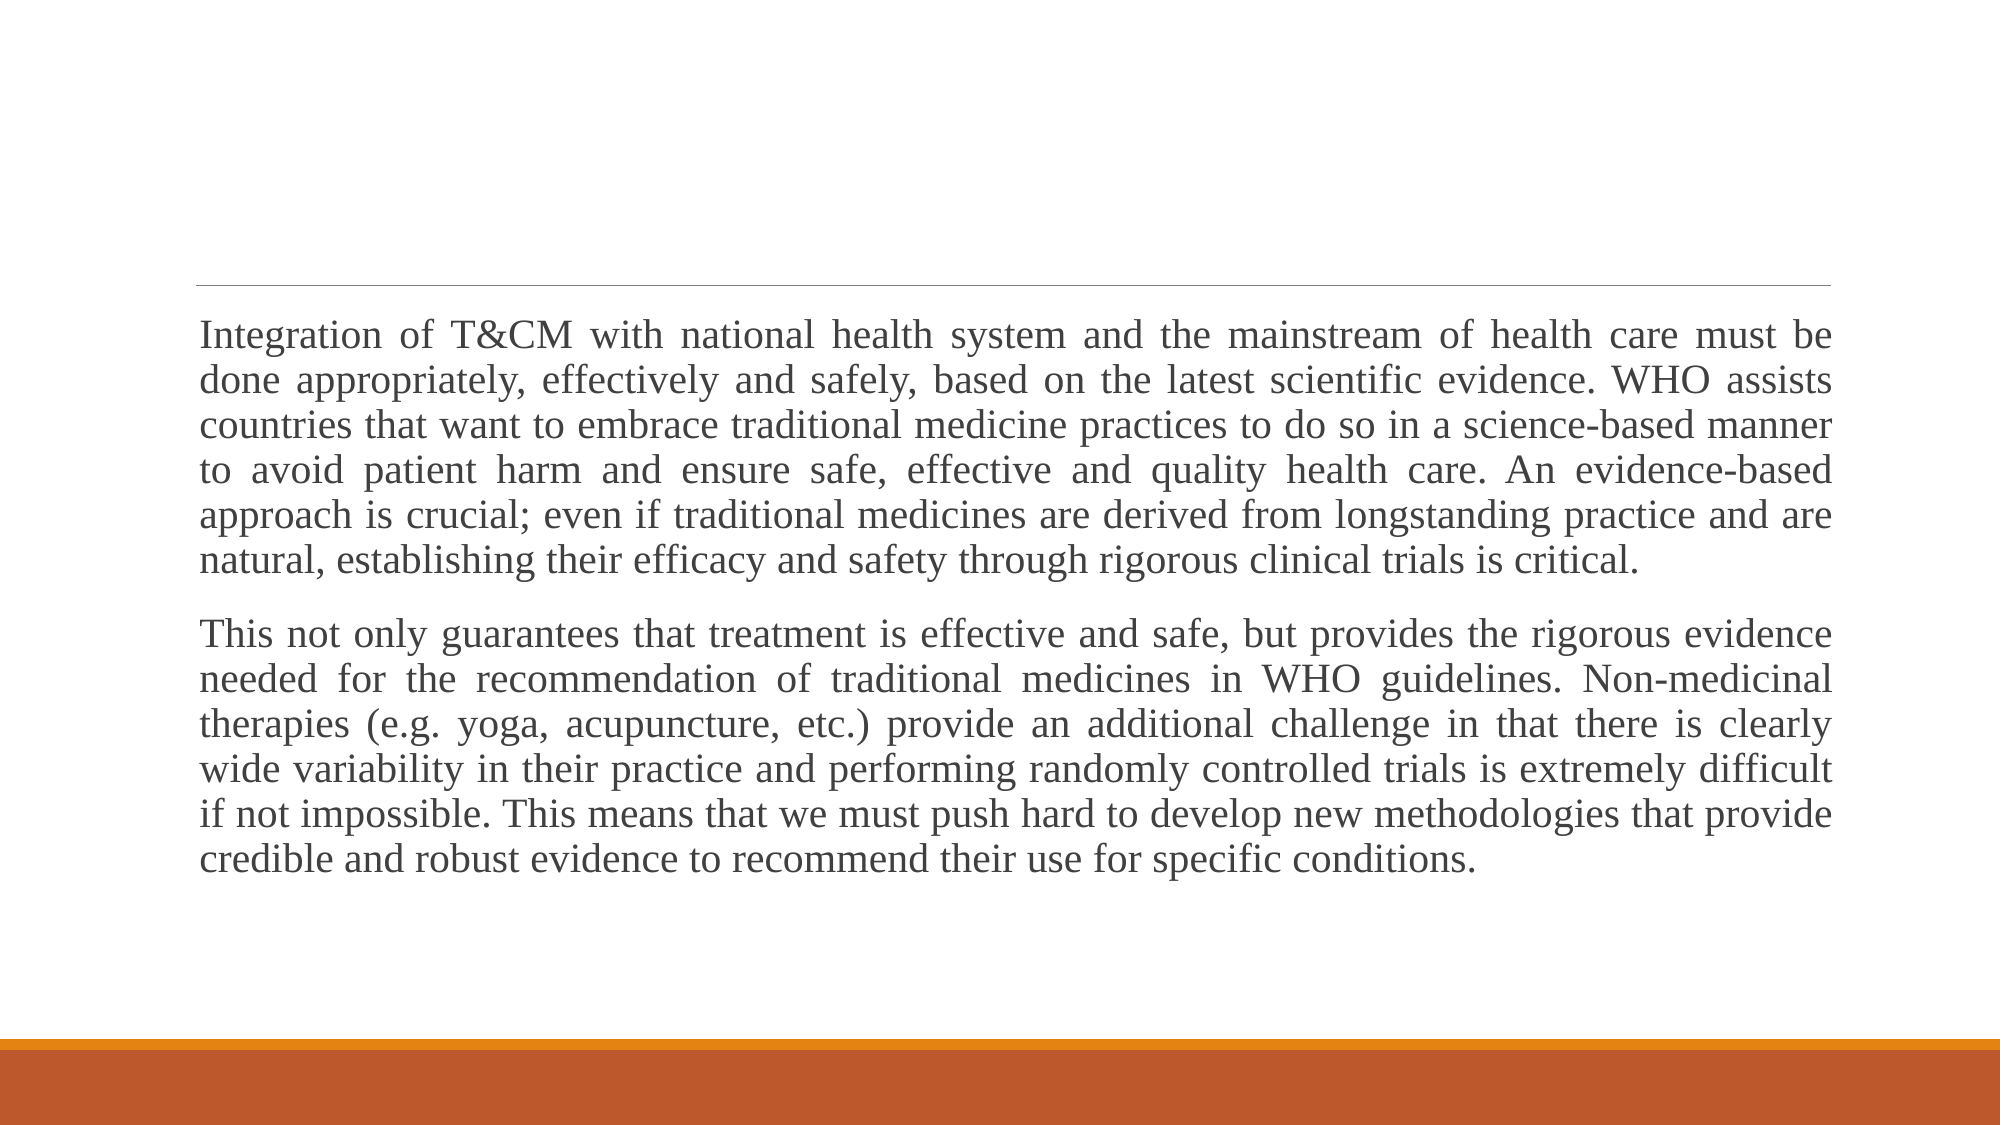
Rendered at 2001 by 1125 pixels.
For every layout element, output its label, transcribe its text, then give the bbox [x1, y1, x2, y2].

list Integration of T&CM with national health system and the mainstream of health care must be done appropriately, effectively and safely, based on the latest scientific evidence. WHO assists countries that want to embrace traditional medicine practices to do so in a science-based manner to avoid patient harm and ensure safe, effective and quality health care. An evidence-based approach is crucial; even if traditional medicines are derived from longstanding practice and are natural, establishing their efficacy and safety through rigorous clinical trials is critical. This not only guarantees that treatment is effective and safe, but provides the rigorous evidence needed for the recommendation of traditional medicines in WHO guidelines. Non-medicinal therapies (e.g. yoga, acupuncture, etc.) provide an additional challenge in that there is clearly wide variability in their practice and performing randomly controlled trials is extremely difficult if not impossible. This means that we must push hard to develop new methodologies that provide credible and robust evidence to recommend their use for specific conditions. [184, 225, 1835, 886]
